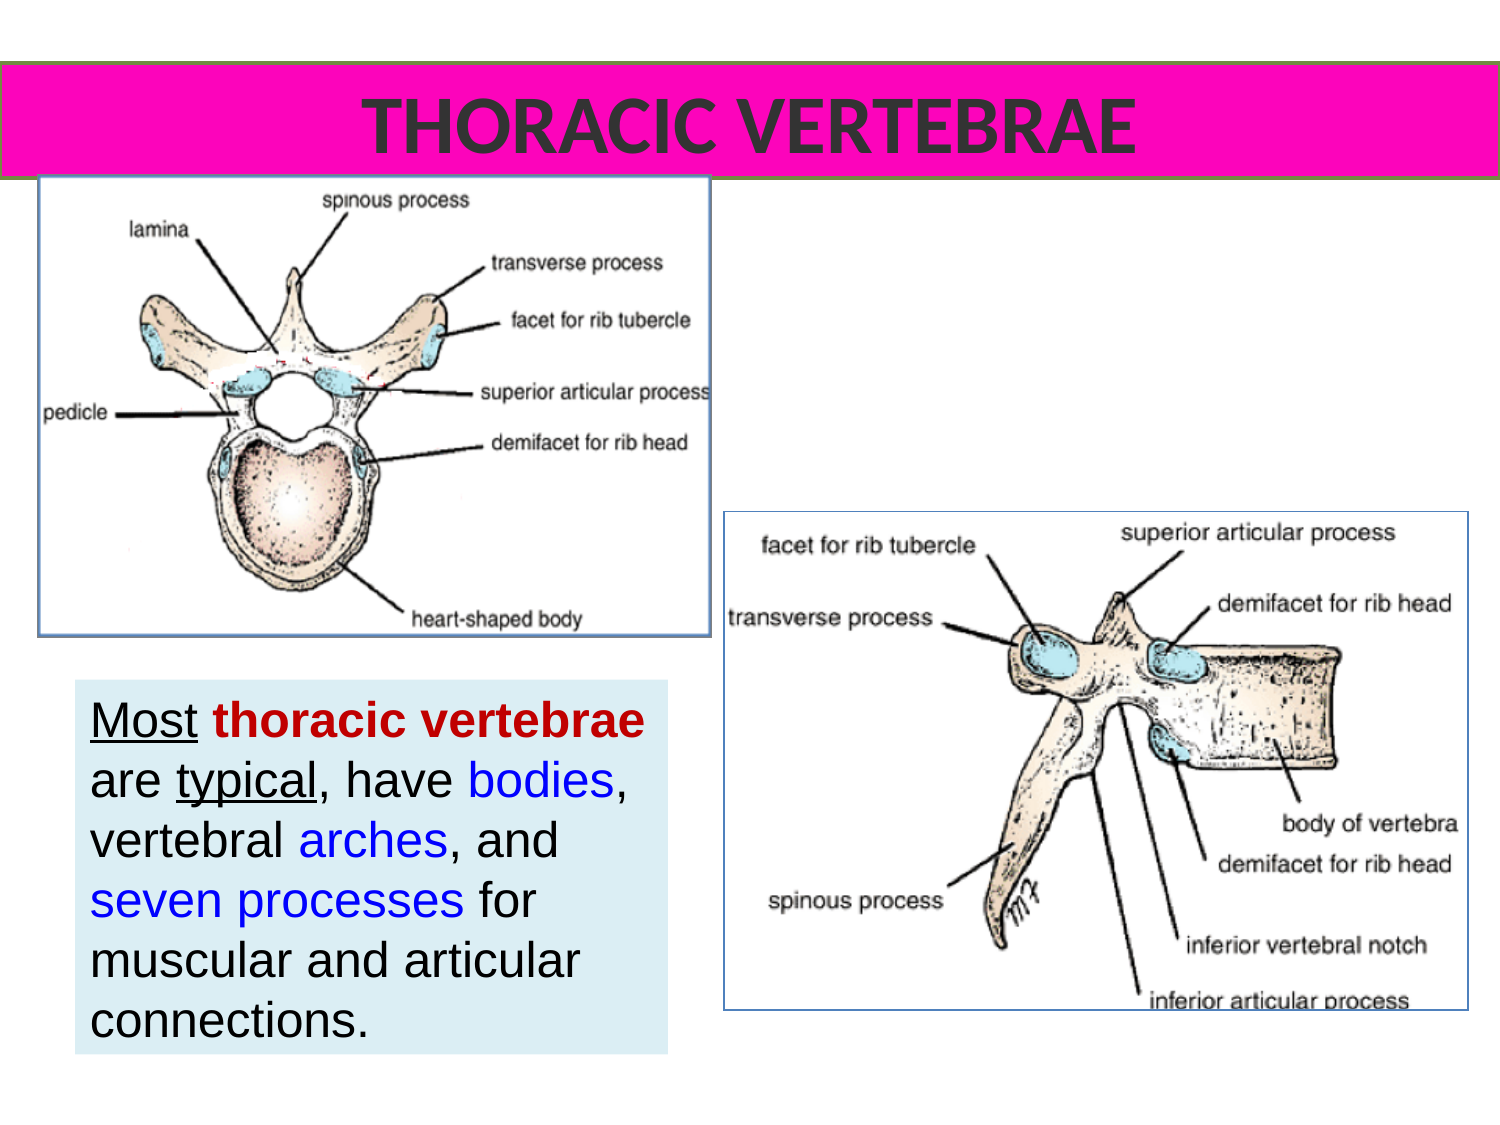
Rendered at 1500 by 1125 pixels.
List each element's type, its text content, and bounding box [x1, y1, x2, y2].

text_box THORACIC VERTEBRAE [0, 61, 1500, 180]
text_box Most thoracic vertebrae are typical, have bodies, vertebral arches, and seven processes for muscular and articular connections. [75, 679, 668, 1055]
picture [37, 174, 712, 638]
picture [724, 512, 1468, 1010]
